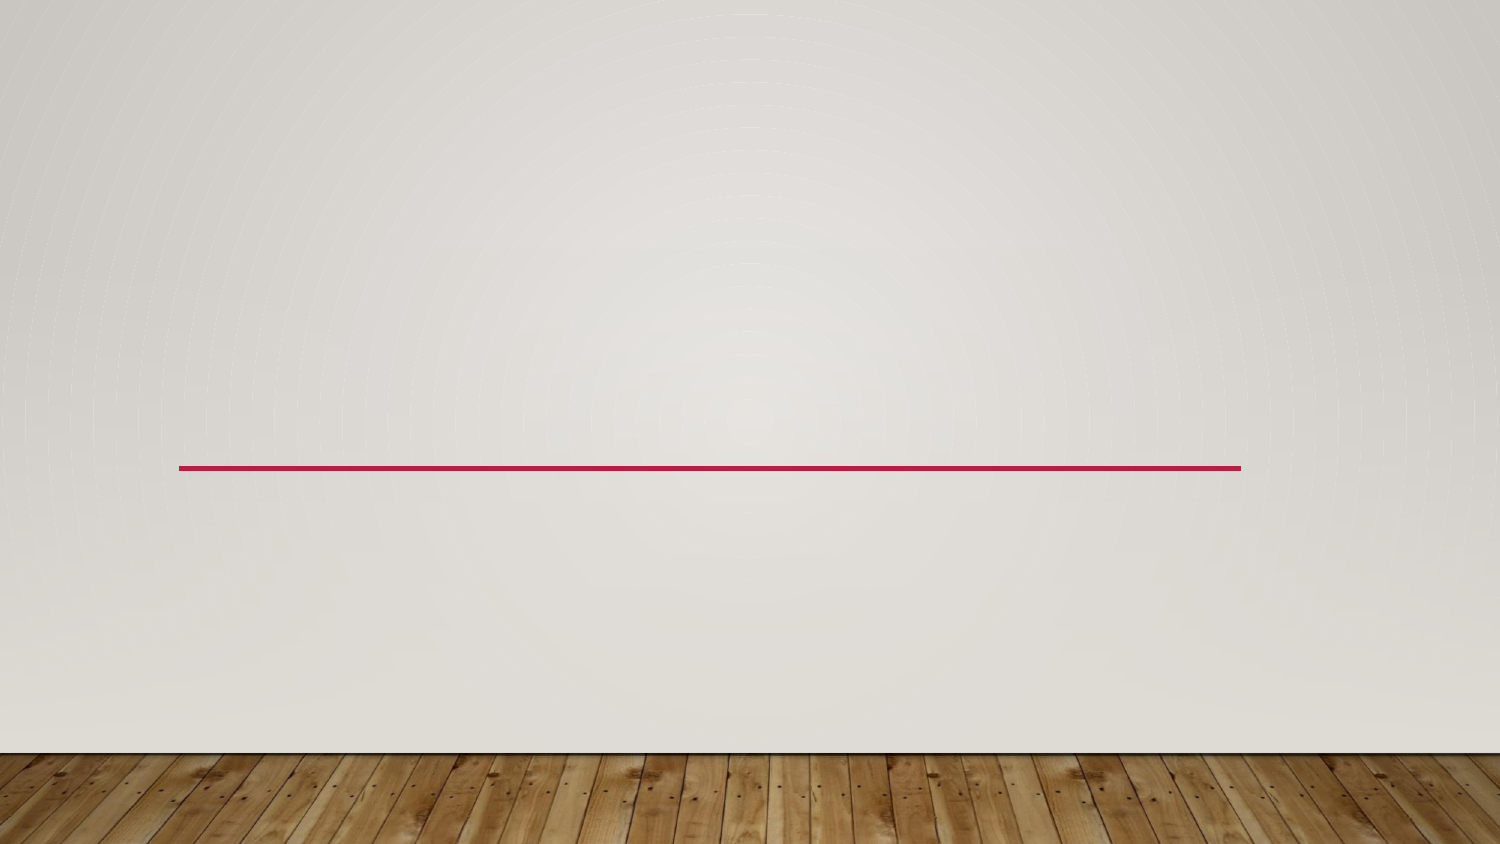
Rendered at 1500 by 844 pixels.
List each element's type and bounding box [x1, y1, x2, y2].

picture [0, 753, 1500, 844]
